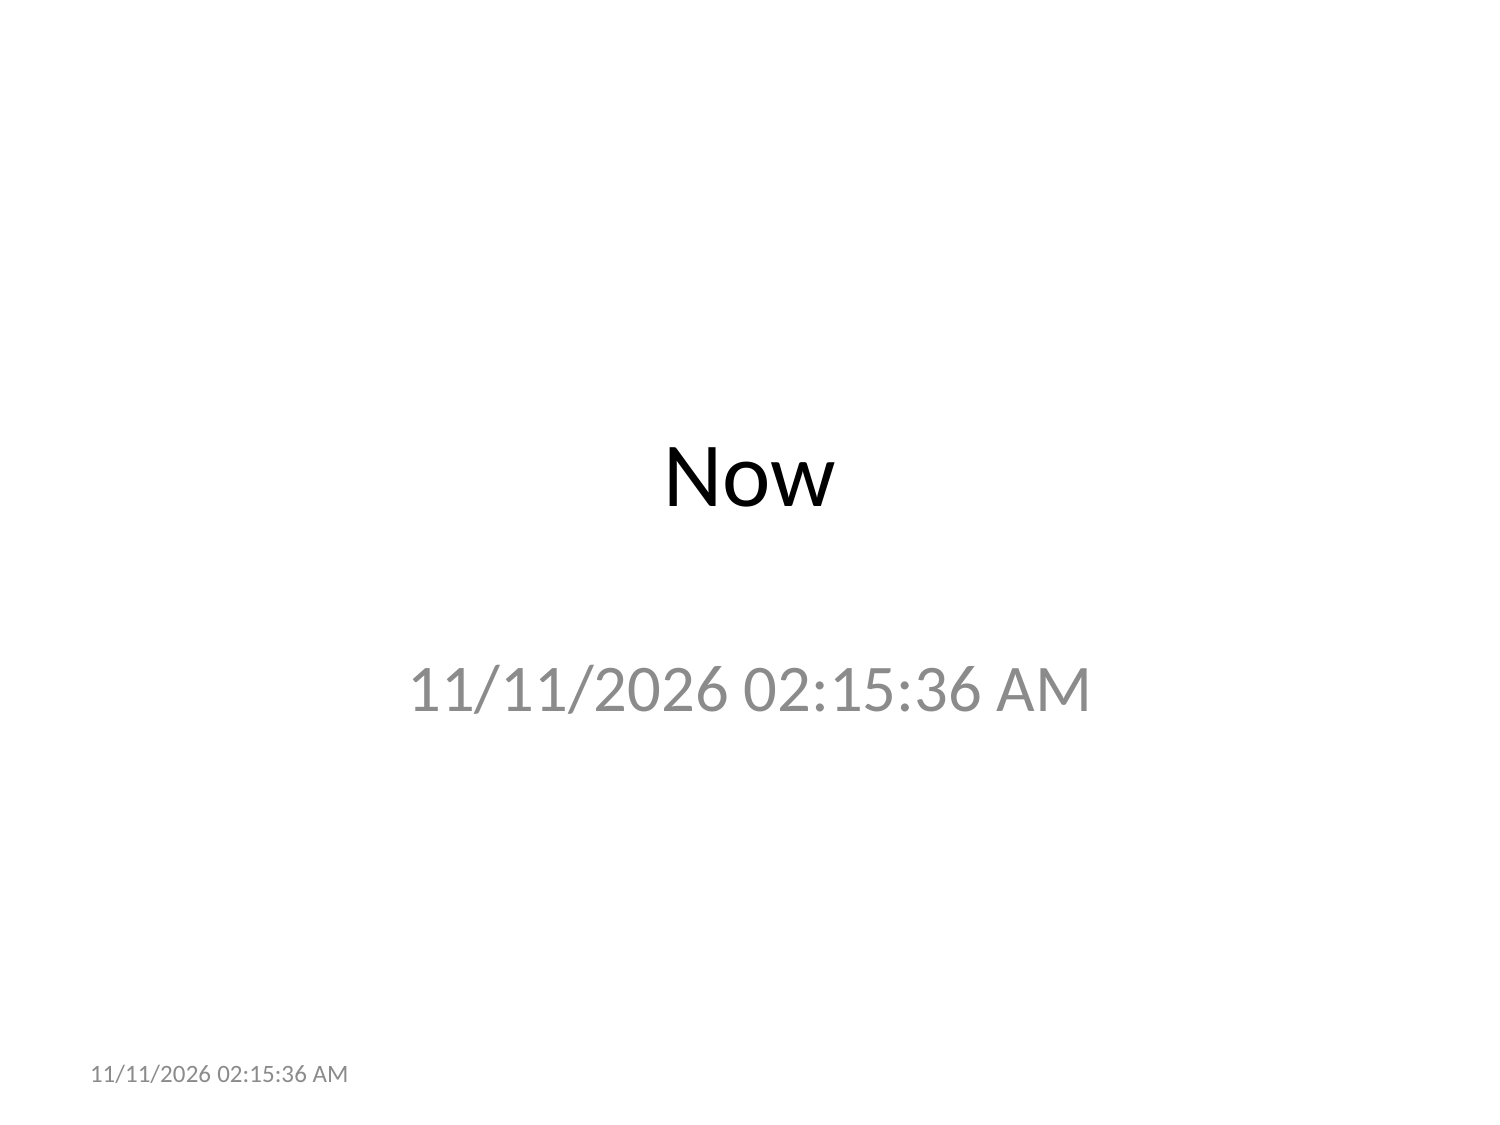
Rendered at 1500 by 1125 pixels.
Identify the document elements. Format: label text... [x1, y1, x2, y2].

title Now [112, 349, 1388, 591]
subtitle 2011-12-19 10:20:04 AM [225, 637, 1275, 925]
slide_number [75, 1042, 425, 1103]
